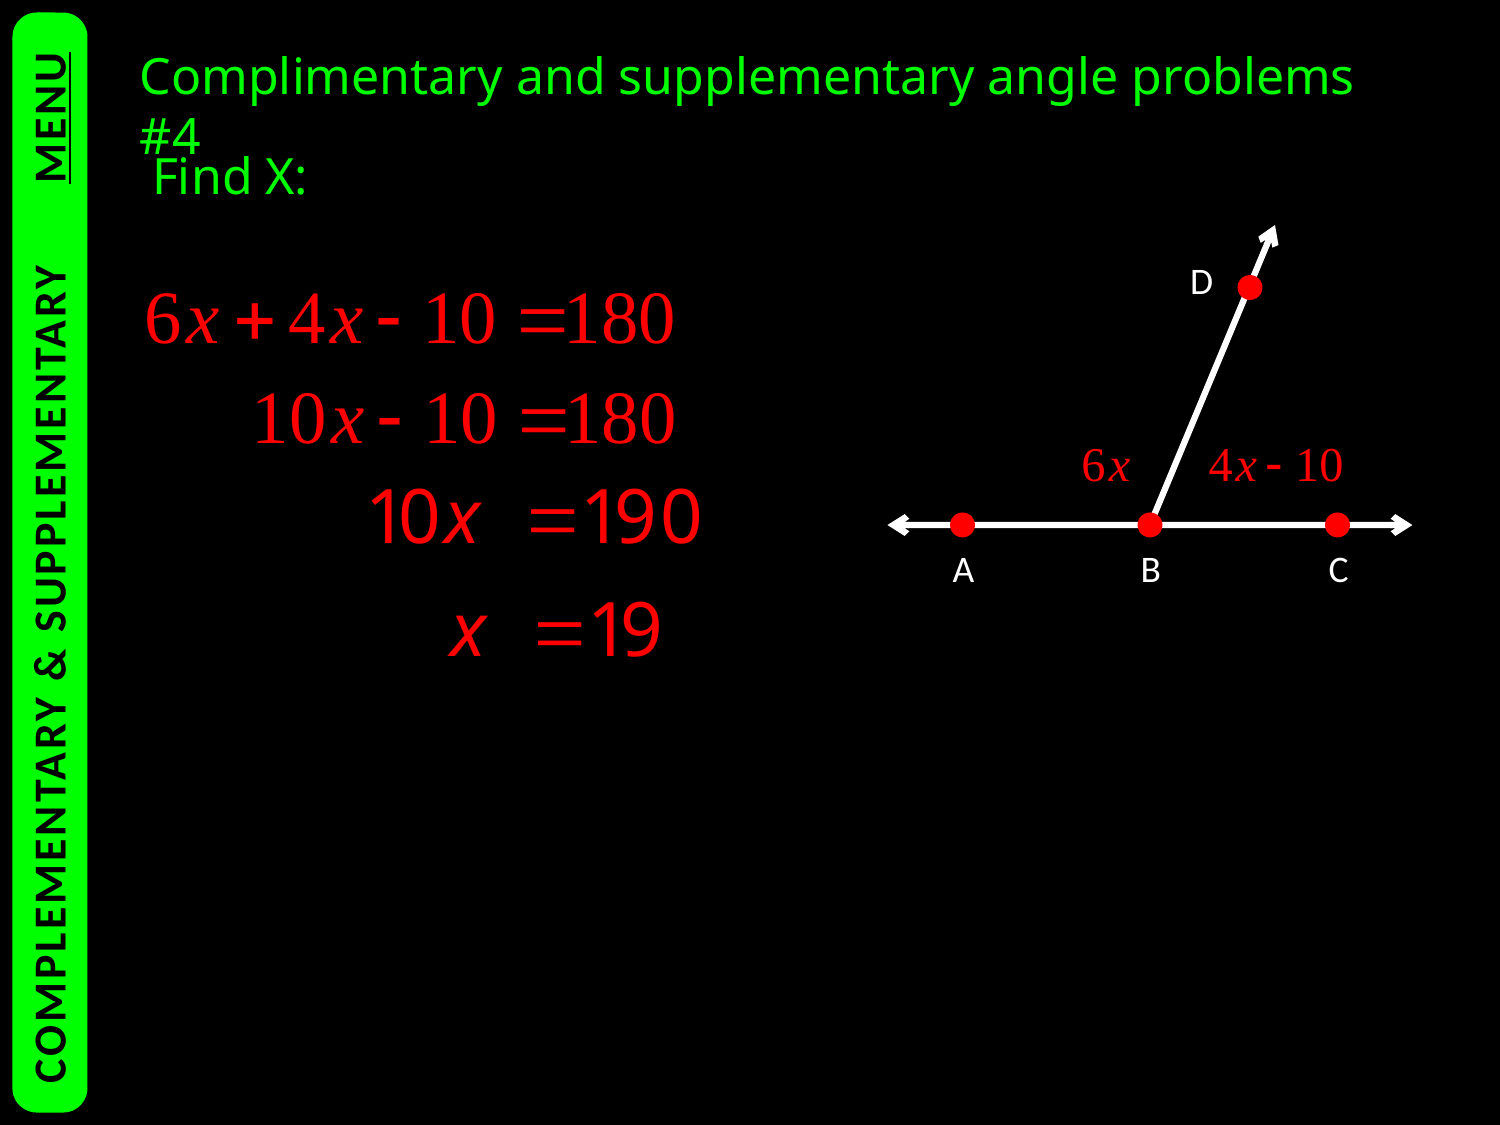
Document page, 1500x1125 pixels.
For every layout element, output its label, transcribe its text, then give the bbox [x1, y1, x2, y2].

text_box [1254, 224, 1277, 273]
text_box Find X: [137, 137, 800, 213]
text_box A [937, 537, 990, 598]
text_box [359, 474, 721, 563]
text_box [1135, 510, 1165, 540]
text_box [1322, 510, 1353, 540]
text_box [1074, 437, 1140, 495]
text_box [12, 12, 88, 1113]
text_box C [1313, 537, 1364, 598]
text_box [887, 517, 947, 533]
text_box [1235, 272, 1265, 303]
text_box COMPLEMENTARY & SUPPLEMENTARY MENU [12, 37, 83, 1099]
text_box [1200, 437, 1351, 495]
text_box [441, 587, 679, 676]
text_box [1353, 517, 1413, 533]
text_box B [1125, 537, 1177, 598]
text_box D [1175, 249, 1229, 310]
text_box [947, 510, 978, 540]
text_box Complimentary and supplementary angle problems #4 [124, 37, 1463, 173]
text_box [134, 274, 689, 363]
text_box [248, 374, 691, 463]
